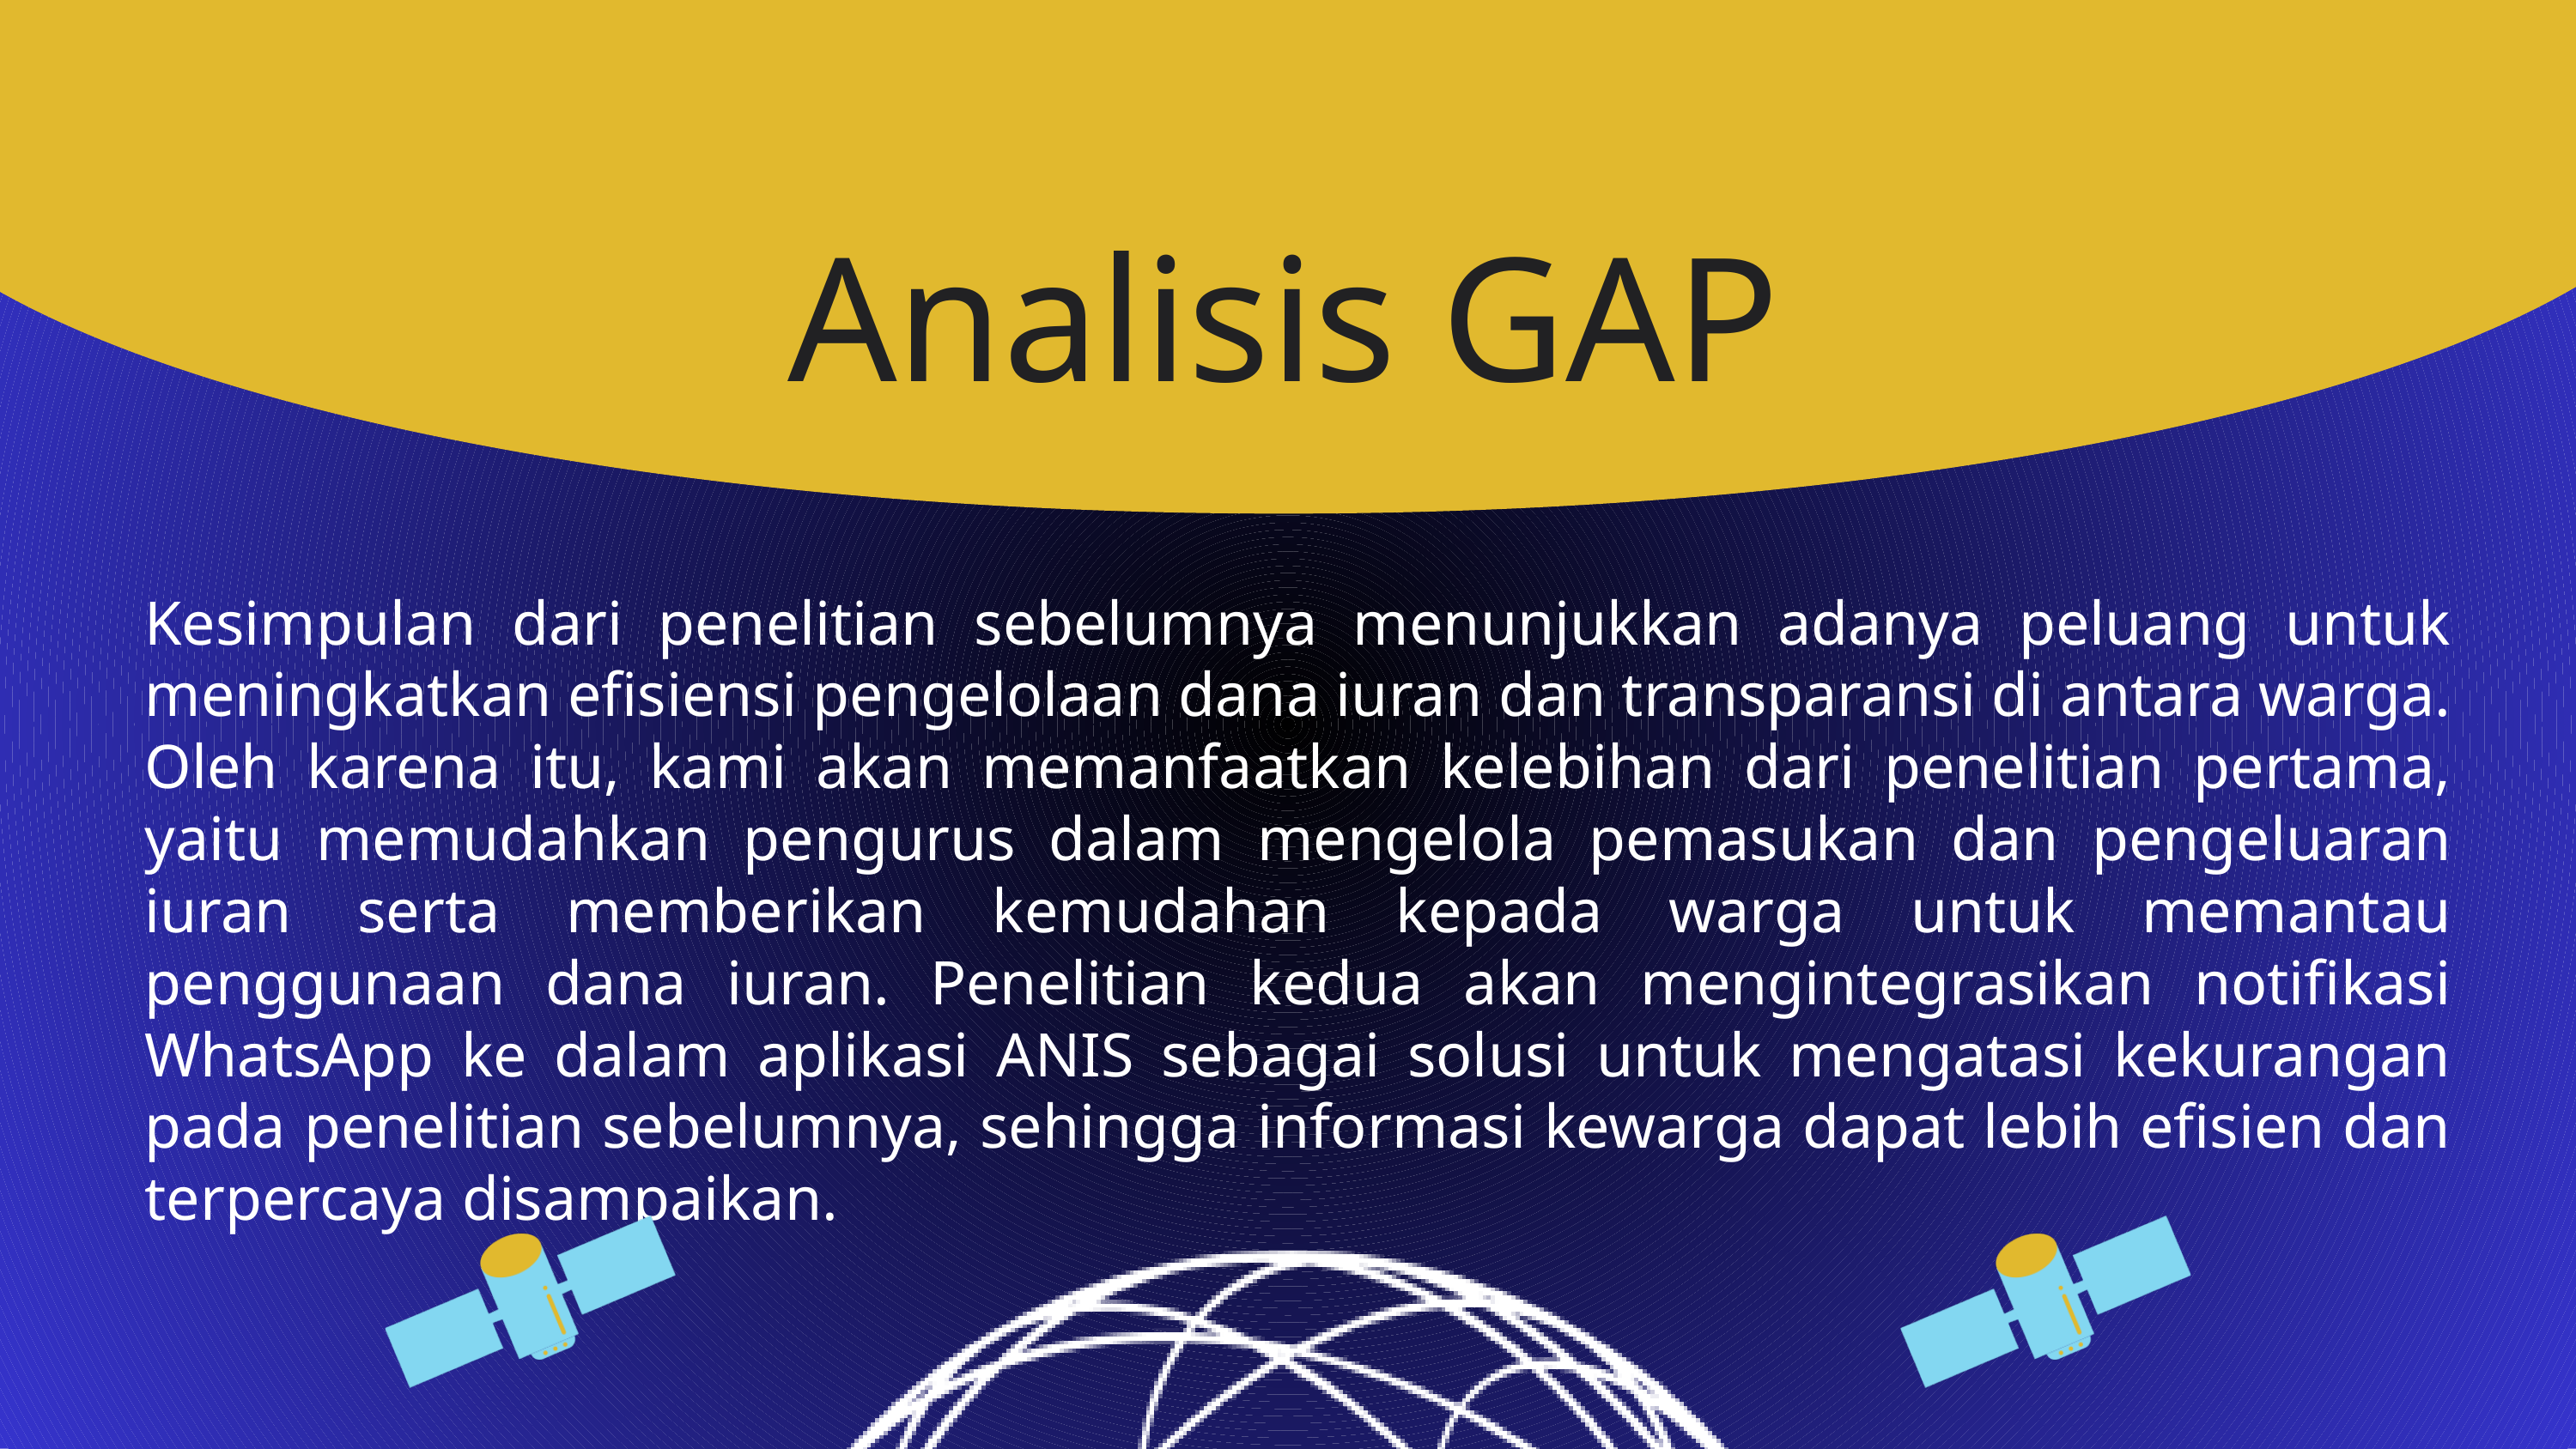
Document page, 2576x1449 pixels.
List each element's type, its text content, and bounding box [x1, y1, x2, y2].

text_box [0, 0, 2576, 514]
text_box Kesimpulan dari penelitian sebelumnya menunjukkan adanya peluang untuk meningkatkan efisiensi pengelolaan dana iuran dan transparansi di antara warga. Oleh karena itu, kami akan memanfaatkan kelebihan dari penelitian pertama, yaitu memudahkan pengurus dalam mengelola pemasukan dan pengeluaran iuran serta memberikan kemudahan kepada warga untuk memantau penggunaan dana iuran. Penelitian kedua akan mengintegrasikan notifikasi WhatsApp ke dalam aplikasi ANIS sebagai solusi untuk mengatasi kekurangan pada penelitian sebelumnya, sehingga informasi kewarga dapat lebih efisien dan terpercaya disampaikan. [144, 585, 2454, 1233]
text_box [385, 1216, 676, 1388]
text_box [1900, 1216, 2191, 1388]
text_box [703, 1251, 1873, 1449]
